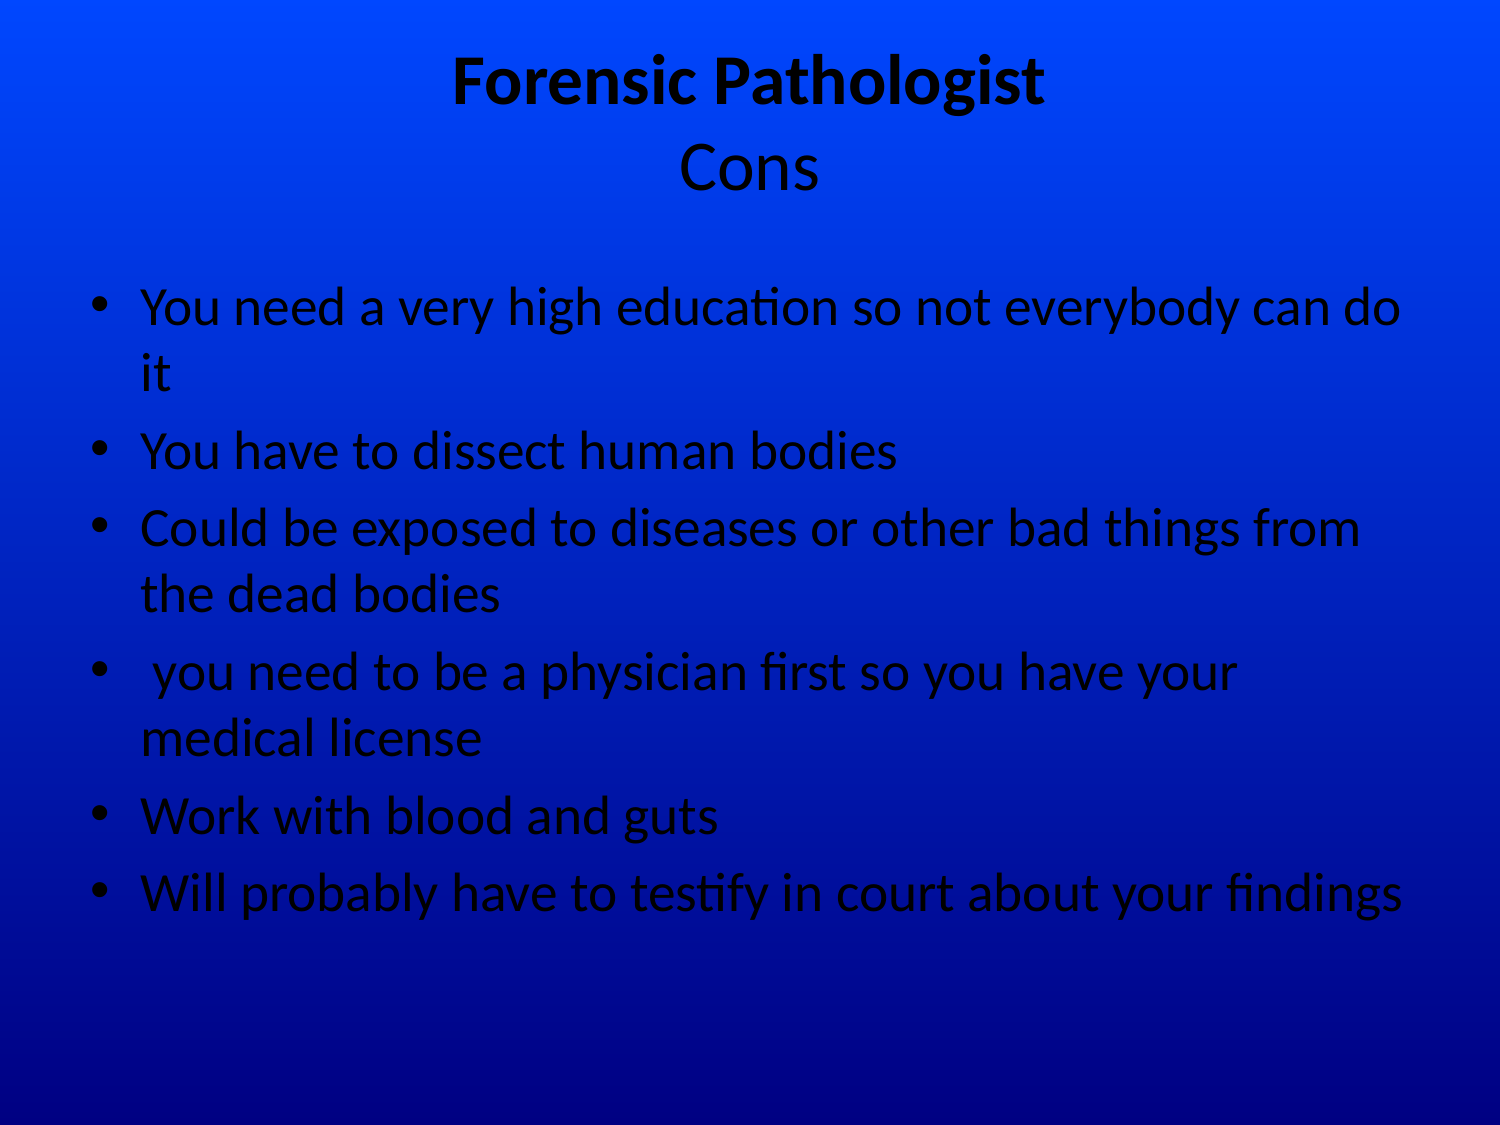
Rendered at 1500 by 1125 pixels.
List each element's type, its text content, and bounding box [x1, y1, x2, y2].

list You need a very high education so not everybody can do it You have to dissect human bodies Could be exposed to diseases or other bad things from the dead bodies you need to be a physician first so you have your medical license Work with blood and guts Will probably have to testify in court about your findings [75, 262, 1425, 1005]
title Forensic Pathologist Cons [75, 24, 1425, 213]
